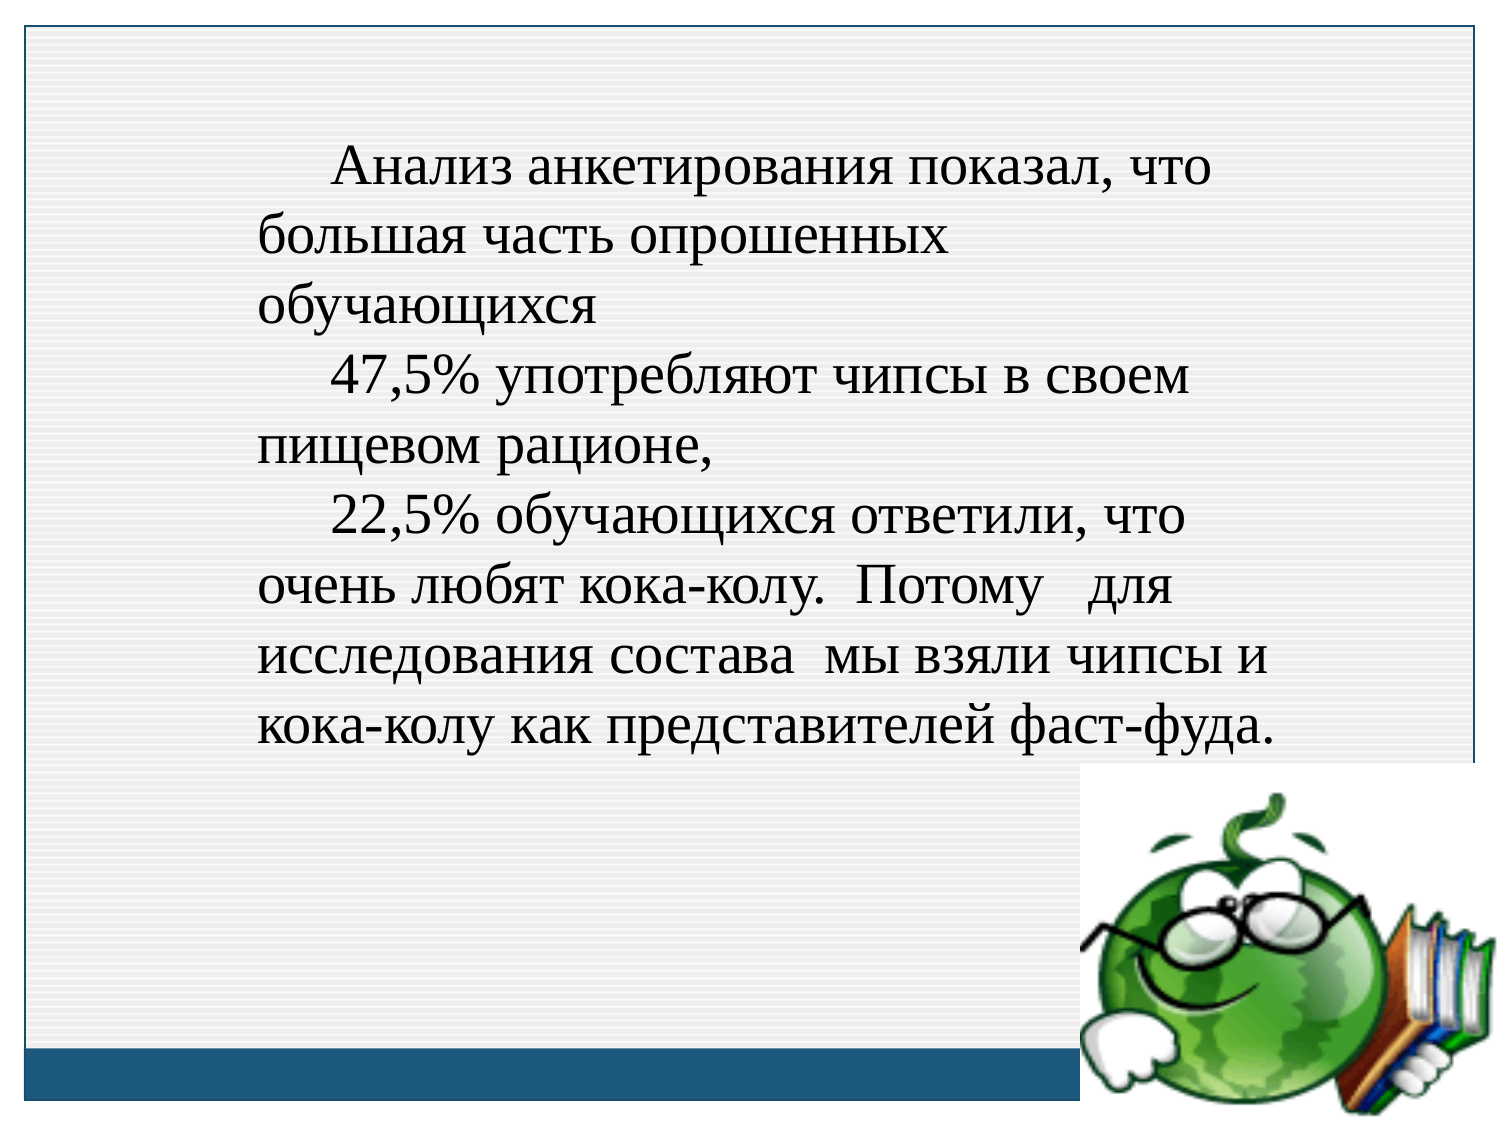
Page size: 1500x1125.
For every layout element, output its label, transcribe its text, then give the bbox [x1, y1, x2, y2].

text_box Анализ анкетирования показал, что большая часть опрошенных обучающихся 47,5% употребляют чипсы в своем пищевом рационе, 22,5% обучающихся ответили, что очень любят кока-колу. Потому для исследования состава мы взяли чипсы и кока-колу как представителей фаст-фуда. [242, 118, 1317, 763]
picture [1080, 763, 1500, 1125]
